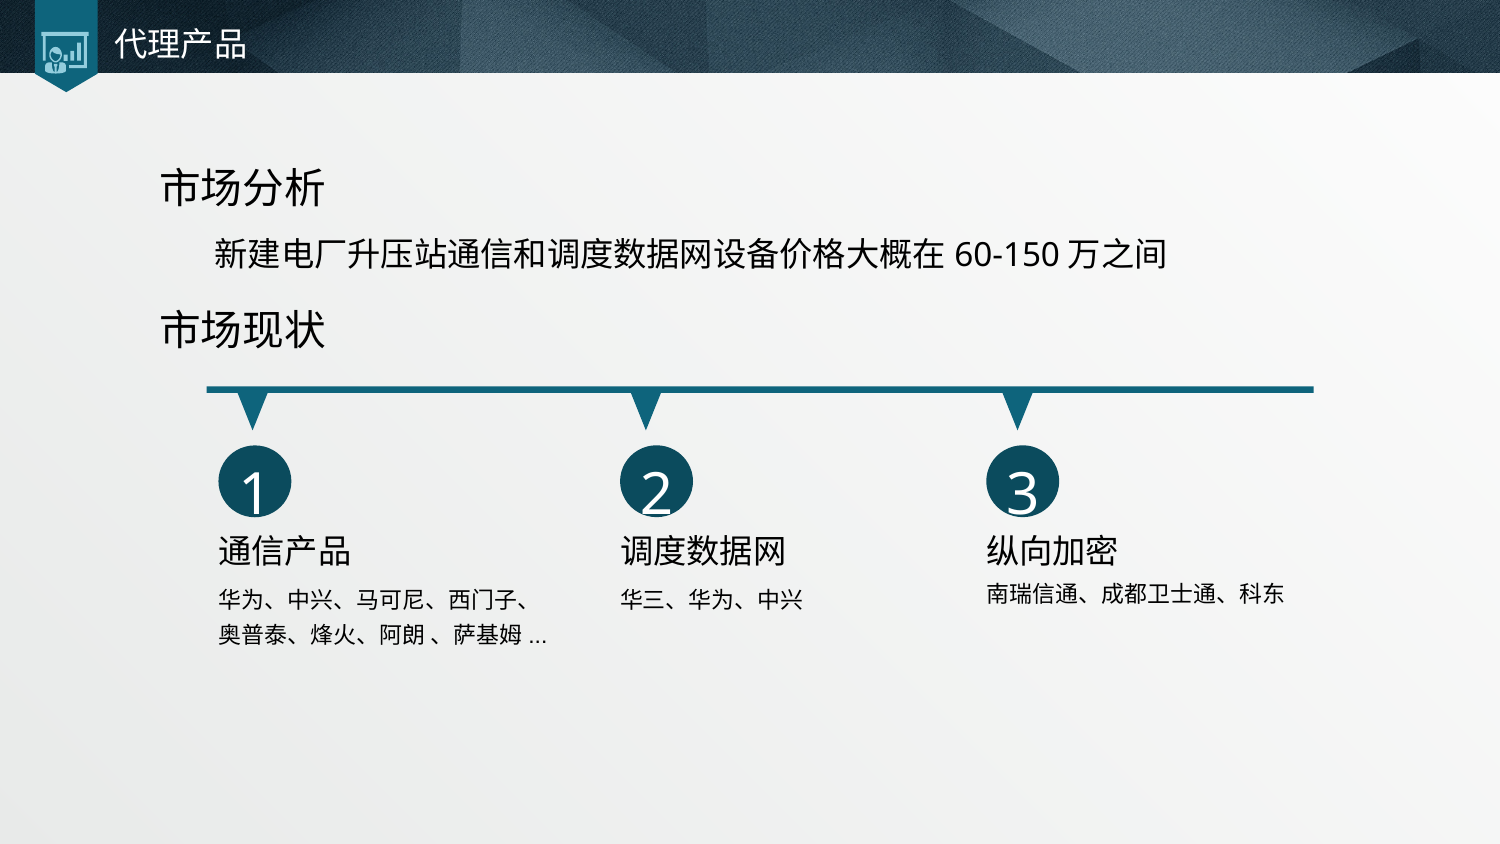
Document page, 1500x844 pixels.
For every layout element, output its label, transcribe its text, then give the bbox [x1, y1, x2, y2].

text_box 新建电厂升压站通信和调度数据网设备价格大概在60-150万之间 [214, 232, 1168, 273]
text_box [206, 386, 1314, 431]
text_box 2 [620, 445, 694, 518]
text_box [41, 31, 89, 69]
title 代理产品 [99, 20, 550, 66]
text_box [985, 527, 1327, 729]
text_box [218, 527, 559, 729]
text_box 3 [986, 445, 1060, 518]
text_box [45, 46, 66, 74]
text_box 1 [218, 445, 292, 518]
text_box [619, 527, 960, 729]
picture [0, 0, 34, 73]
picture [98, 0, 1500, 73]
text_box 市场分析 [159, 162, 327, 213]
text_box 市场现状 [159, 303, 327, 354]
